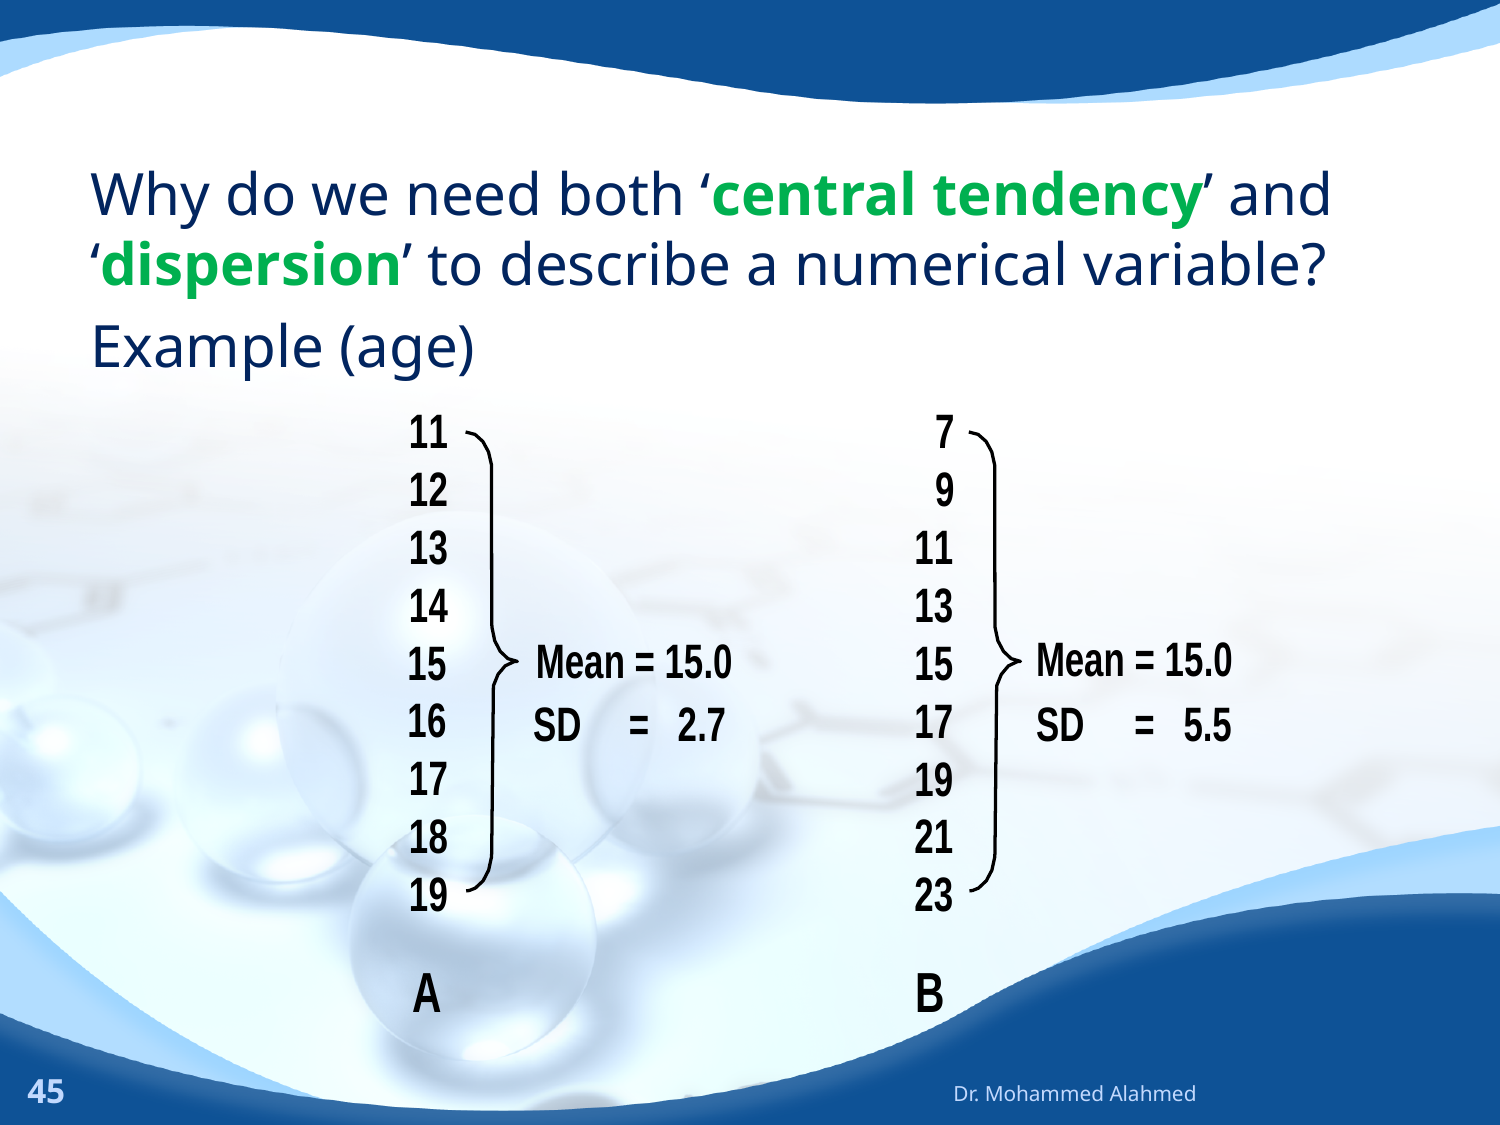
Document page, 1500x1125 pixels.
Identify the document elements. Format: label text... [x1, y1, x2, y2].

picture [0, 0, 1500, 1125]
list Why do we need both ‘central tendency’ and ‘dispersion’ to describe a numerical variable? Example (age) [75, 149, 1425, 1005]
slide_number 45 [12, 1062, 363, 1123]
footer Dr. Mohammed Alahmed [837, 1073, 1313, 1125]
